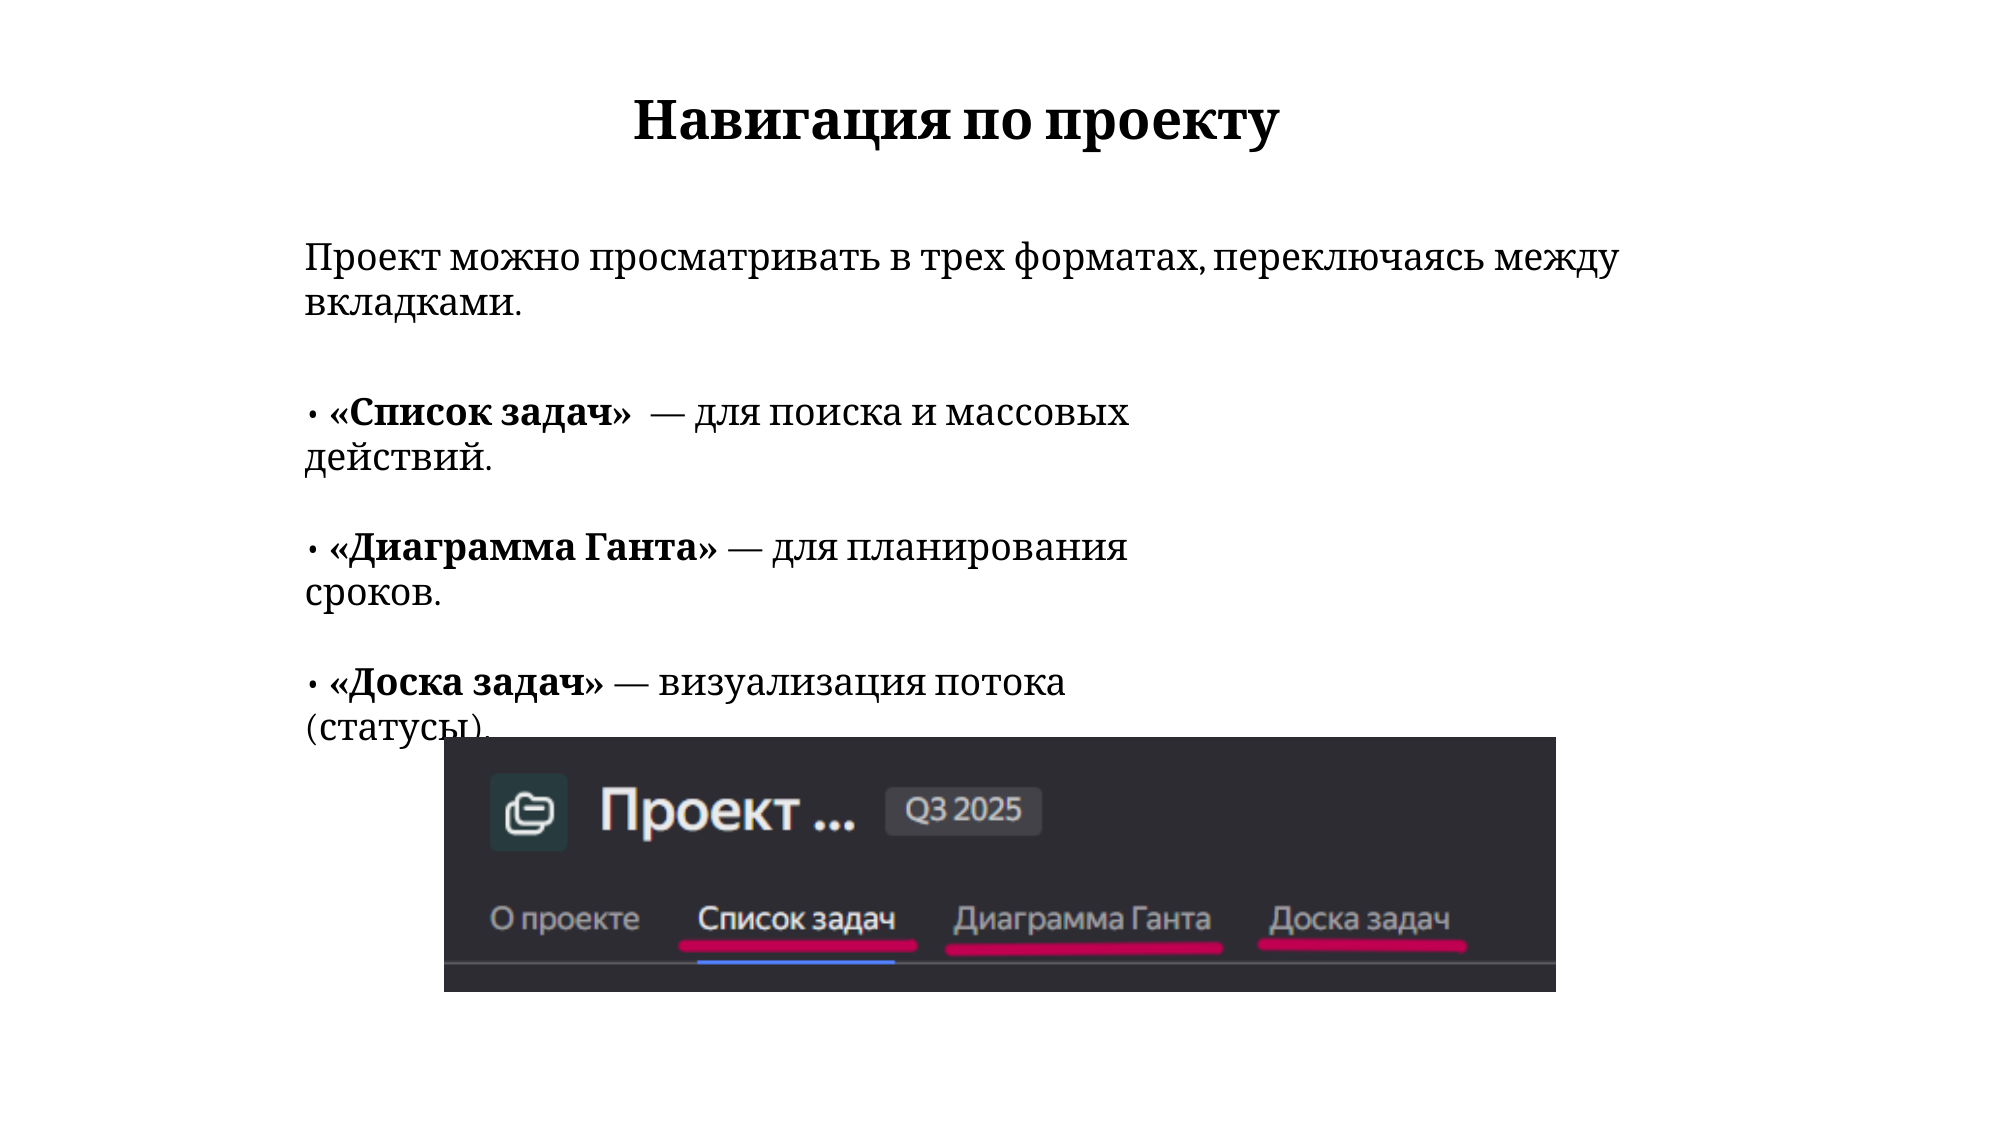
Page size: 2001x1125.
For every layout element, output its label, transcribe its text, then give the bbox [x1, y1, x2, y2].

text_box Проект можно просматривать в трех форматах, переключаясь между вкладками. [289, 225, 1711, 331]
title Навигация по проекту [618, 64, 1382, 179]
picture [444, 737, 1556, 993]
text_box • «Список задач» — для поиска и массовых действий. • «Диаграмма Ганта» — для планирования сроков. • «Доска задач» — визуализация потока (статусы). [289, 380, 1273, 756]
